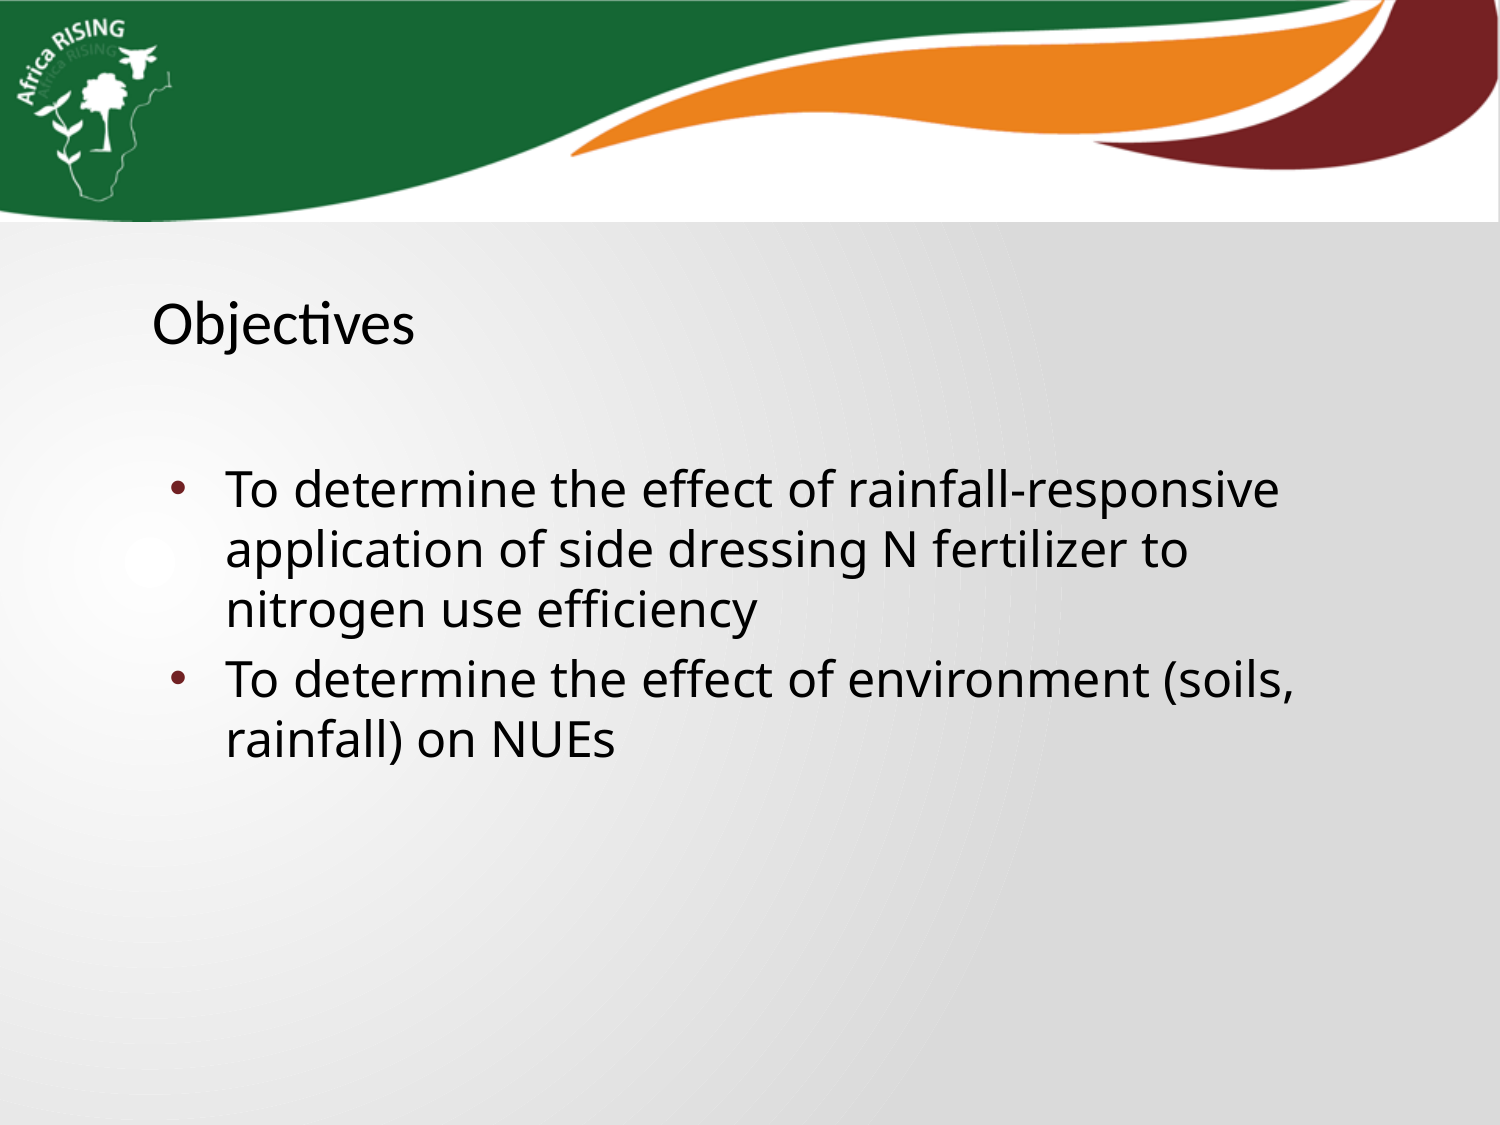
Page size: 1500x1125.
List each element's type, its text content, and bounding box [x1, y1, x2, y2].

picture [0, 0, 1499, 222]
text_box Objectives [137, 275, 950, 365]
list To determine the effect of rainfall-responsive application of side dressing N fertilizer to nitrogen use efficiency To determine the effect of environment (soils, rainfall) on NUEs [135, 450, 1411, 800]
